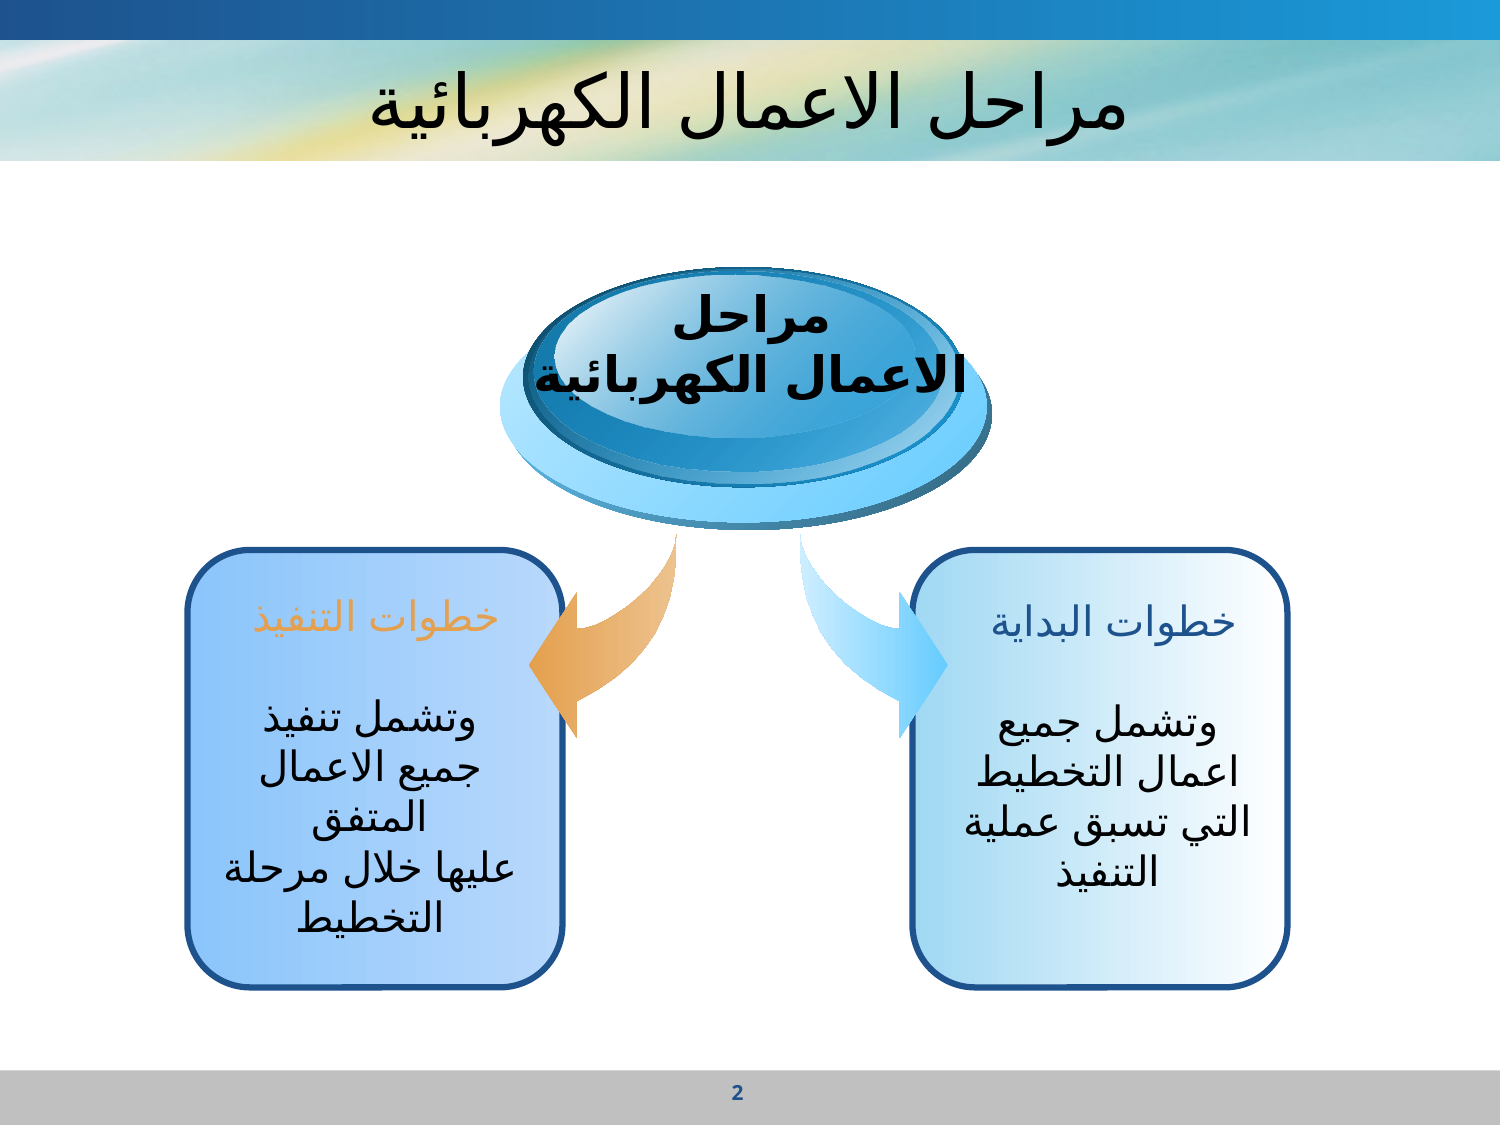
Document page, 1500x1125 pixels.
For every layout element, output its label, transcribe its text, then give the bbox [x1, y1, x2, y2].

text_box خطوات التنفيذ وتشمل تنفيذ جميع الاعمال المتفق عليها خلال مرحلة التخطيط [203, 582, 538, 948]
text_box [799, 539, 940, 738]
slide_number 2 [562, 1072, 913, 1115]
picture [0, 39, 1500, 161]
text_box [187, 549, 563, 988]
title مراحل الاعمال الكهربائية [75, 52, 1425, 145]
text_box خطوات البداية وتشمل جميع اعمال التخطيط التي تسبق عملية التنفيذ [940, 587, 1275, 903]
text_box [801, 539, 948, 651]
text_box [912, 549, 1288, 988]
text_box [499, 266, 993, 531]
text_box [528, 539, 677, 738]
text_box [901, 679, 940, 738]
text_box [798, 539, 899, 738]
